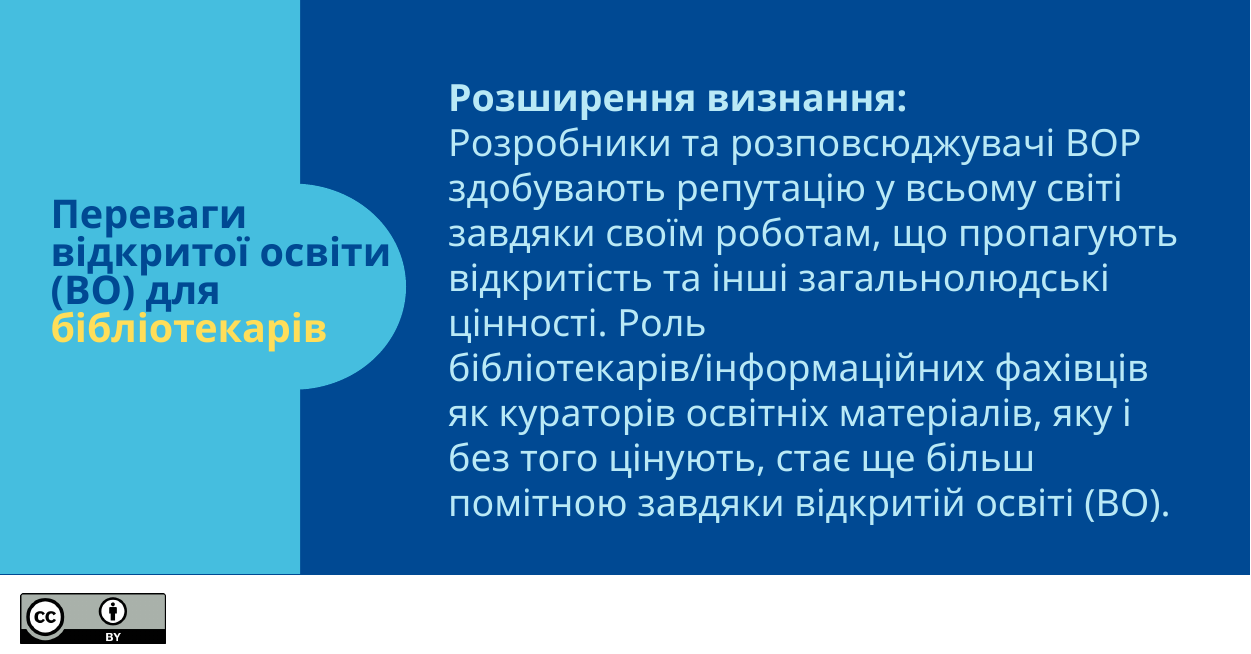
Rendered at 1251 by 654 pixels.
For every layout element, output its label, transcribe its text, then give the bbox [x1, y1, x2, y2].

text_box [0, 582, 1250, 654]
text_box [0, 0, 301, 574]
text_box [220, 365, 367, 390]
text_box Розширення визнання: Розробники та розповсюджувачі ВОР здобувають репутацію у всьому світі завдяки своїм роботам, що пропагують відкритість та інші загальнолюдські цінності. Роль бібліотекарів/інформаційних фахівців як кураторів освітніх матеріалів, яку і без того цінують, стає ще більш помітною завдяки відкритій освіті (ВО). [435, 61, 1198, 536]
text_box Переваги відкритої освіти (BO) для бібліотекарів [35, 183, 427, 365]
picture [20, 592, 166, 645]
